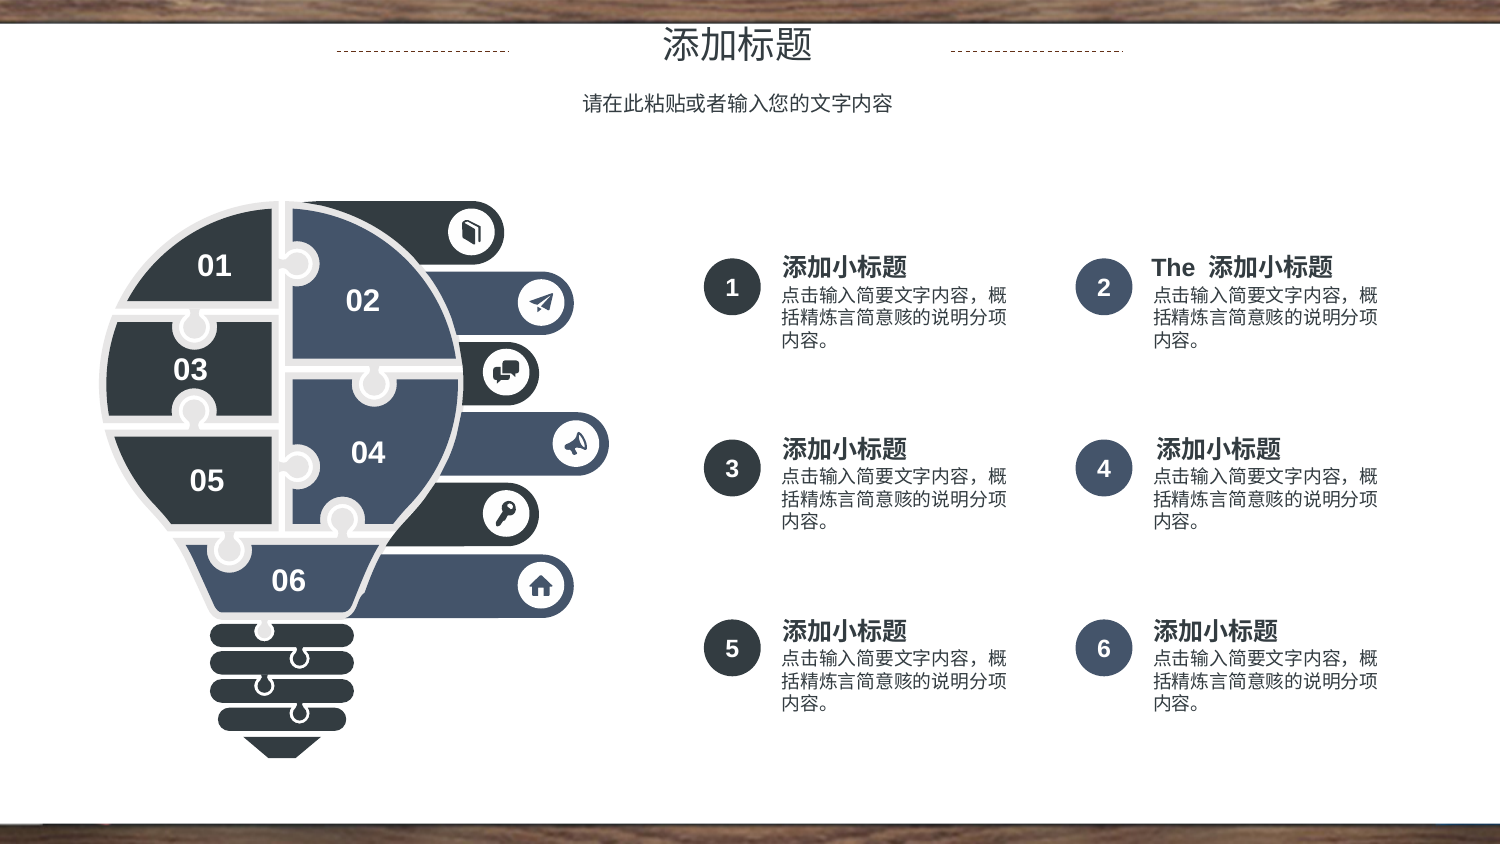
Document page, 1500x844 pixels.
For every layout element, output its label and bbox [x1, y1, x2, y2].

text_box [302, 201, 505, 265]
text_box [425, 271, 574, 335]
text_box [458, 342, 540, 406]
text_box [439, 412, 609, 476]
text_box [385, 482, 540, 547]
text_box [0, 0, 1500, 844]
text_box [98, 201, 465, 759]
text_box [345, 554, 574, 619]
